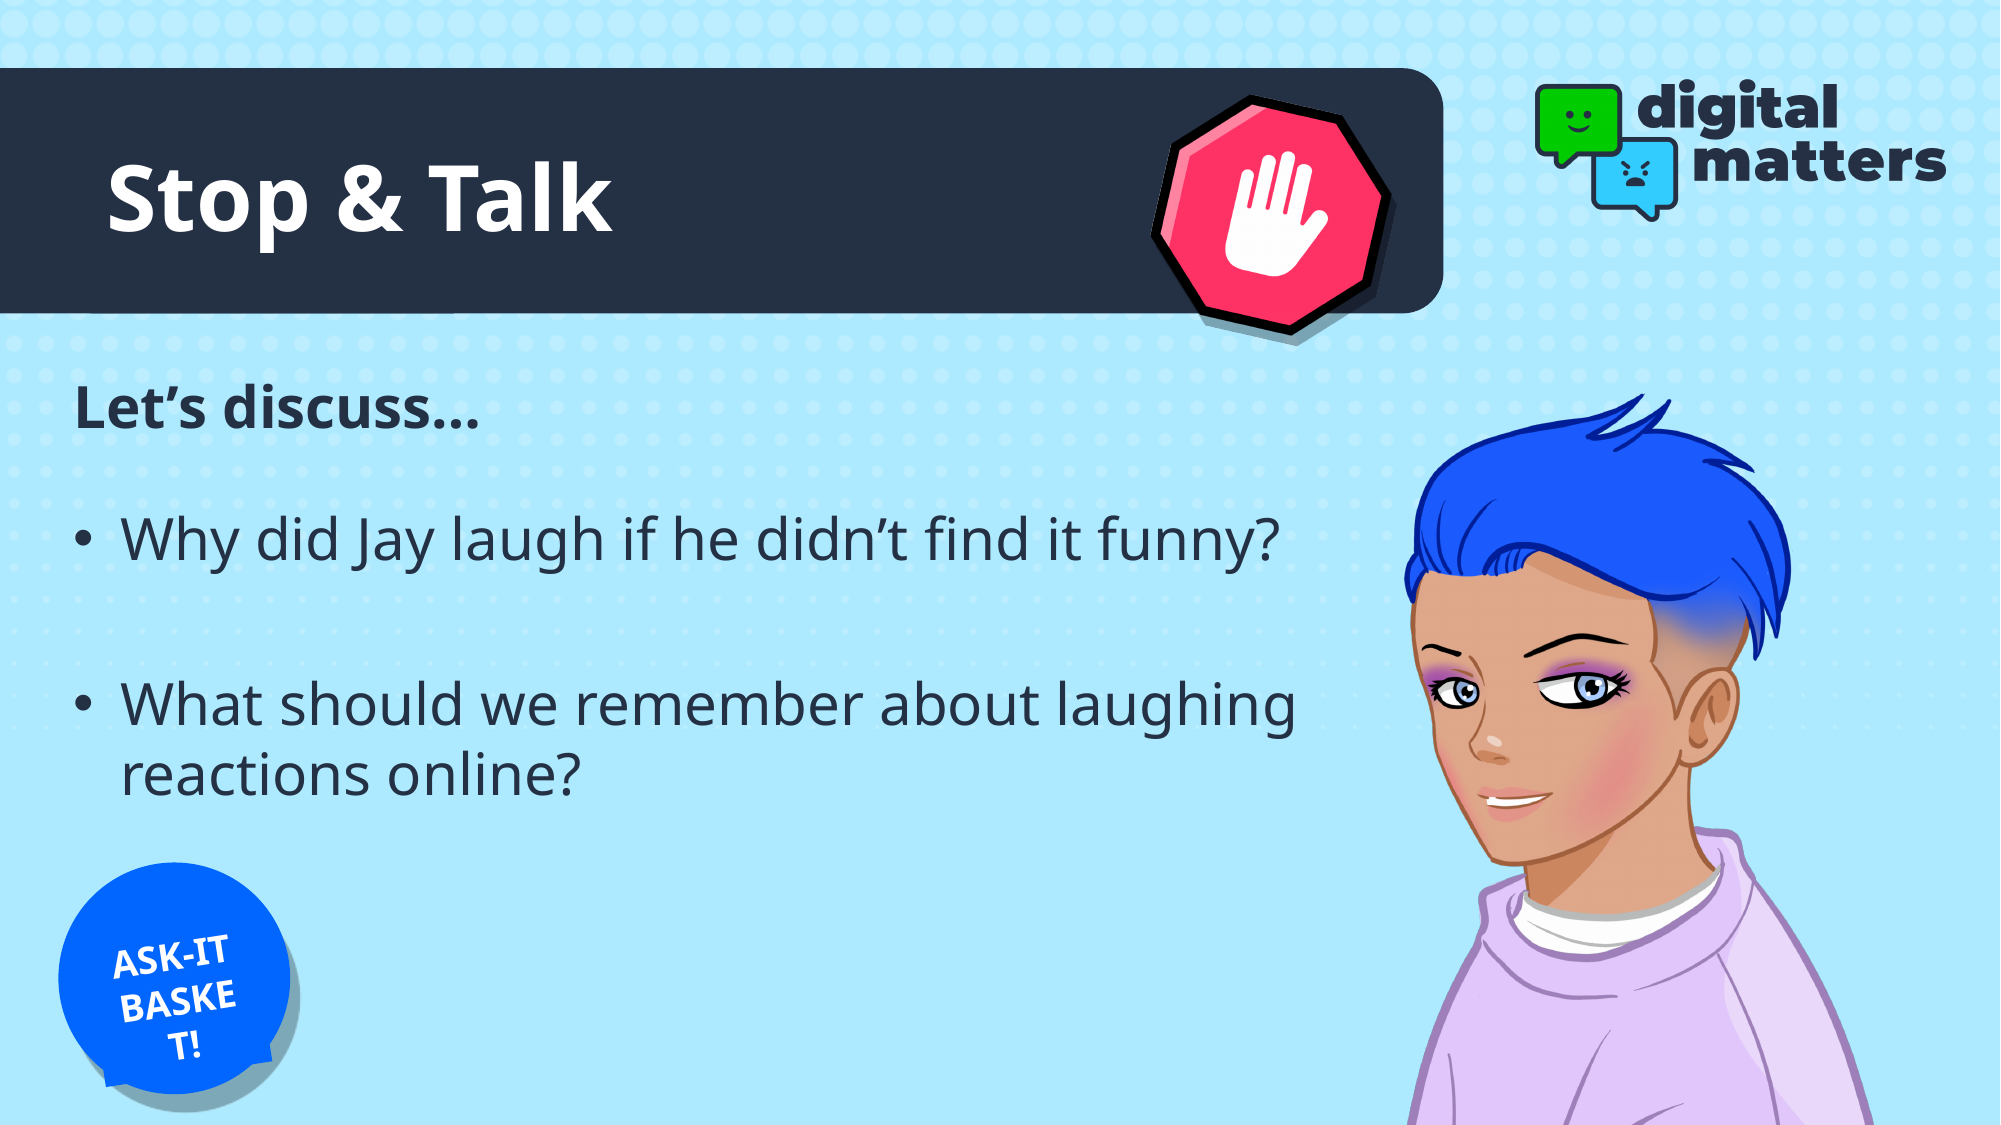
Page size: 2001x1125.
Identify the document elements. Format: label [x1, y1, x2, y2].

picture [0, 0, 2000, 1125]
text_box [58, 862, 291, 1095]
